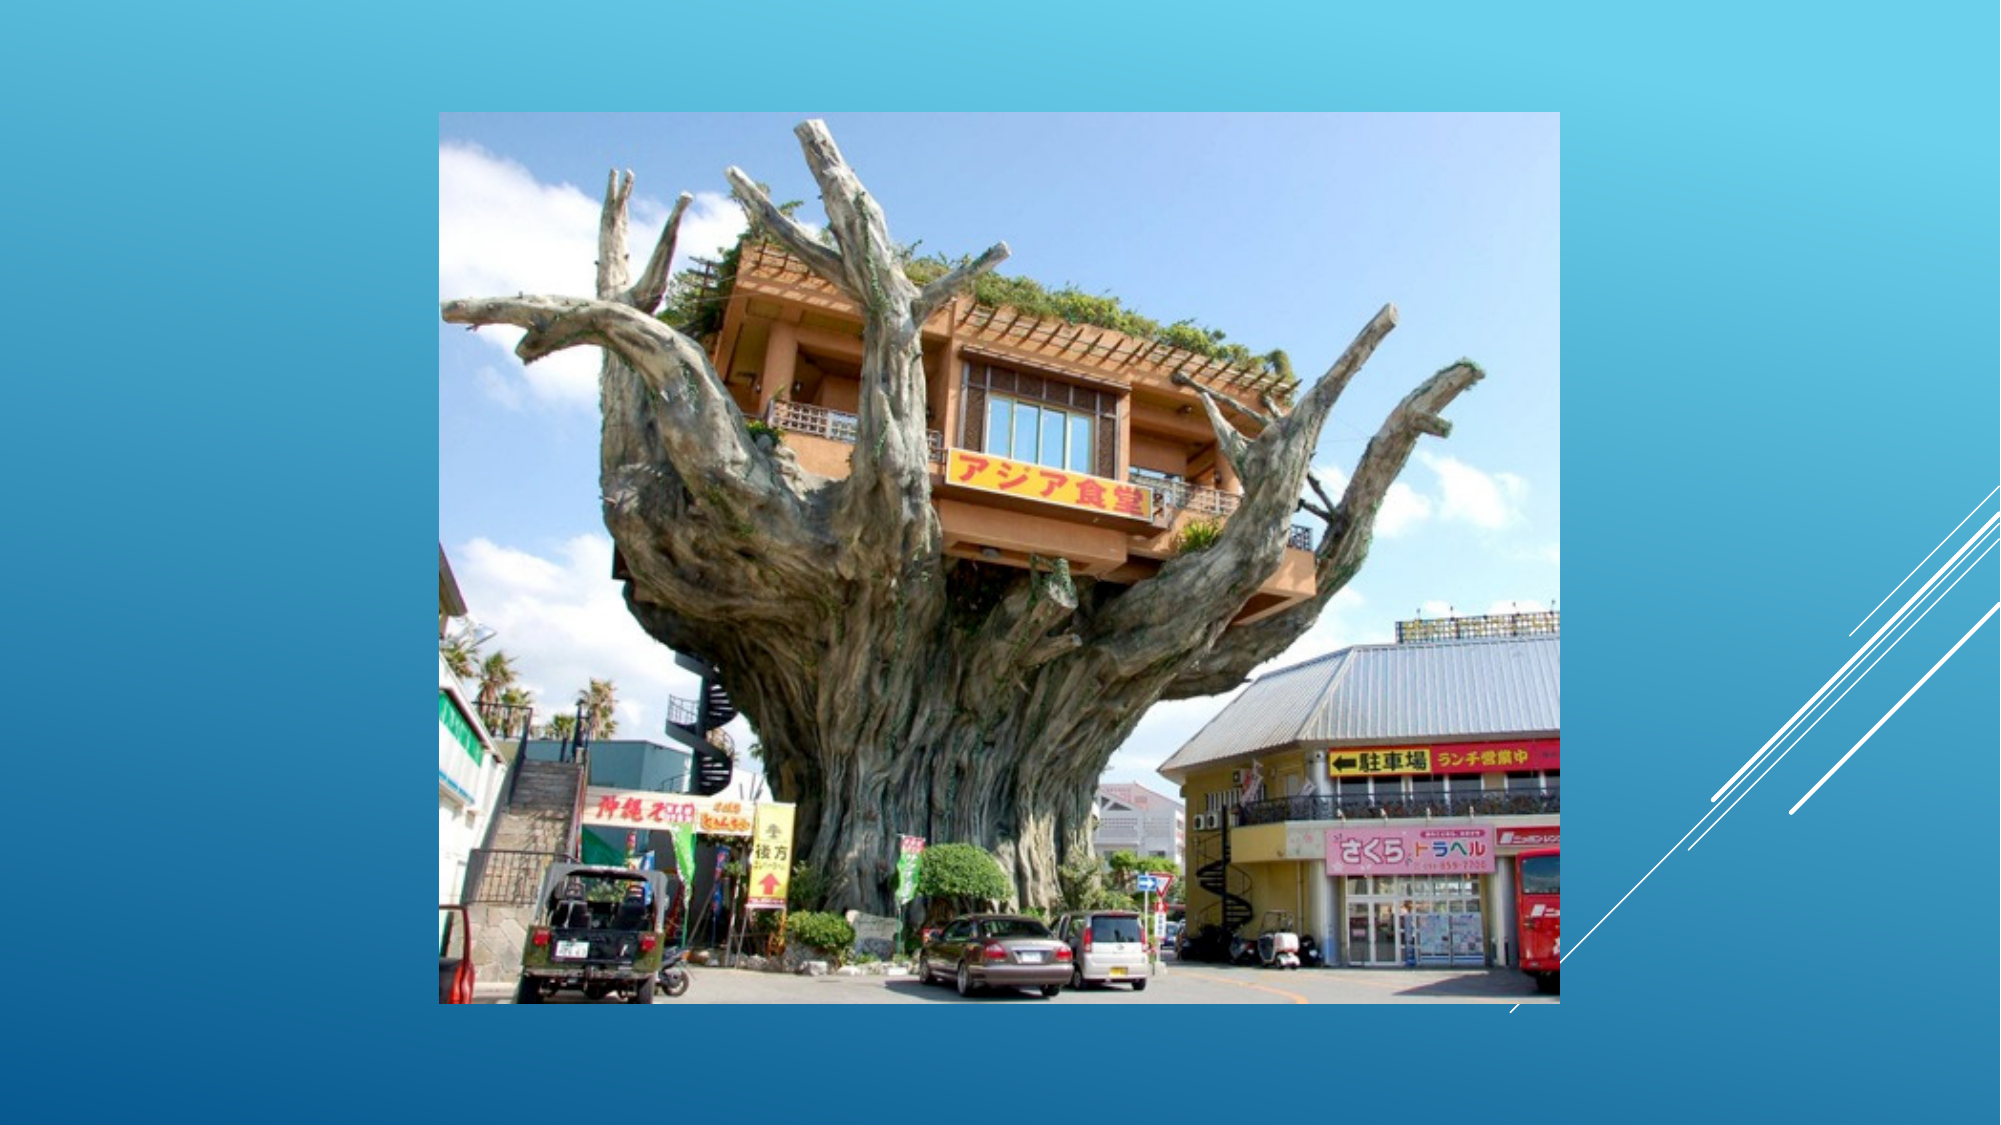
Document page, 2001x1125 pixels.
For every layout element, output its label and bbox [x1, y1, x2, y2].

list [439, 112, 1560, 1004]
